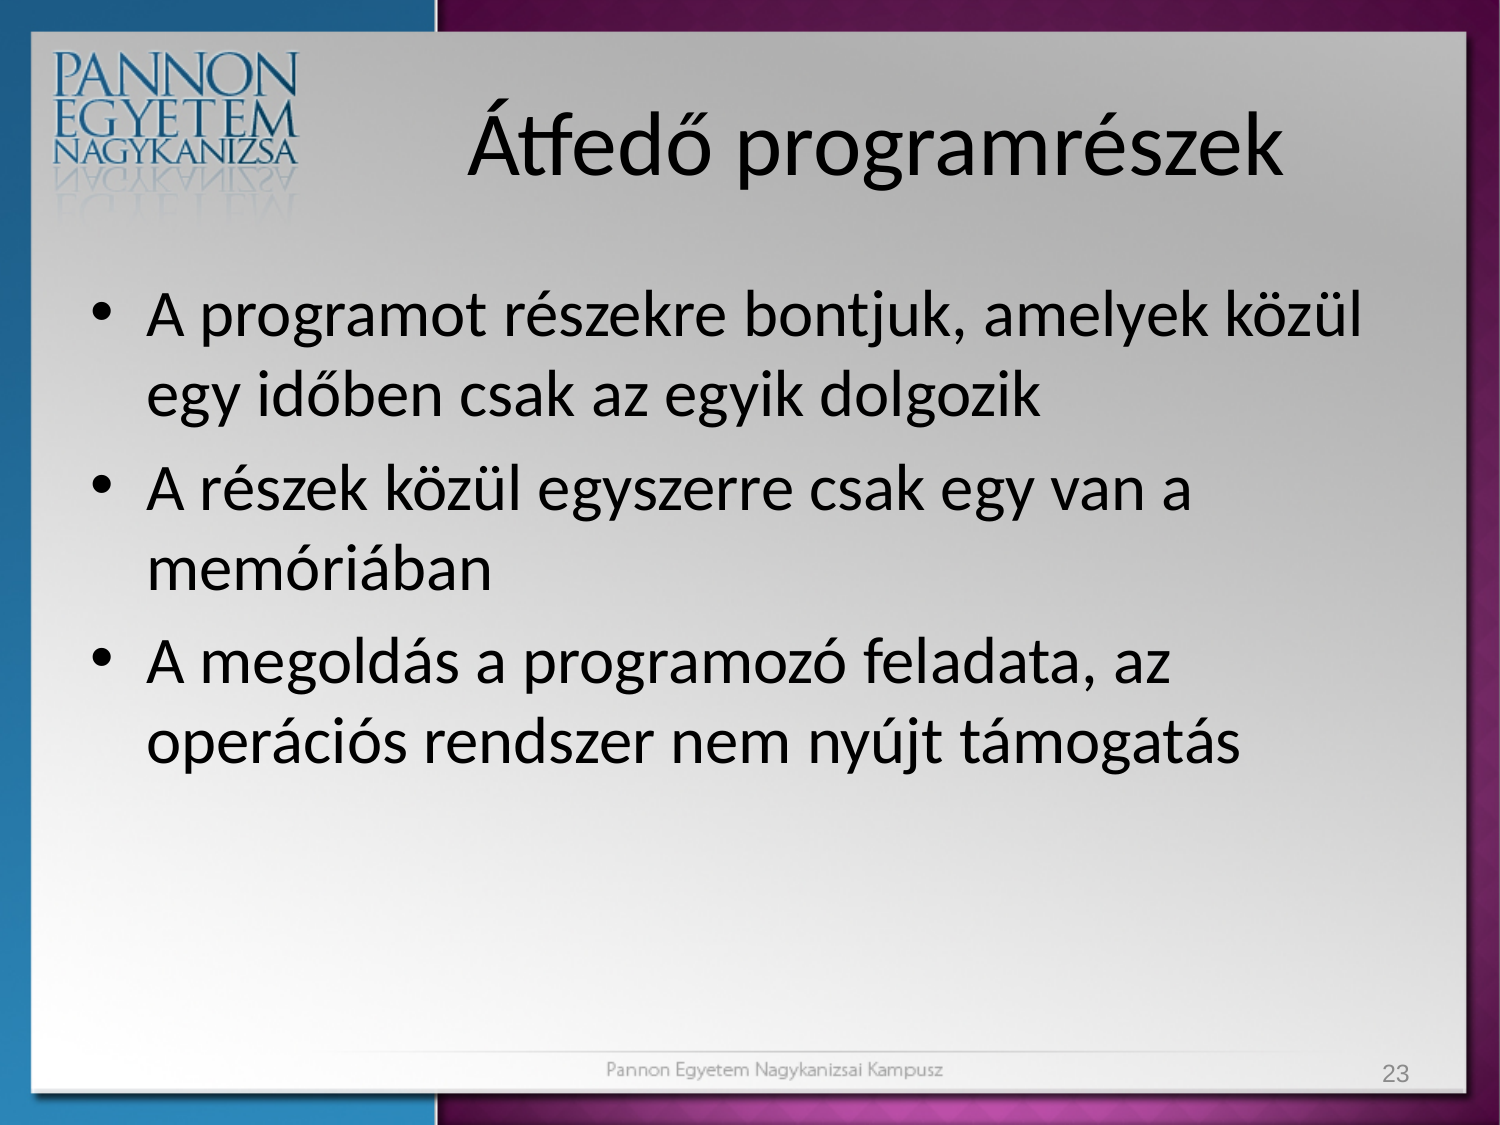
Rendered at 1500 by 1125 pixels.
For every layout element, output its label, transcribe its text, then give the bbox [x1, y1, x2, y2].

title Átfedő programrészek [328, 45, 1425, 233]
slide_number 23 [1074, 1042, 1425, 1103]
list A programot részekre bontjuk, amelyek közül egy időben csak az egyik dolgozik A részek közül egyszerre csak egy van a memóriában A megoldás a programozó feladata, az operációs rendszer nem nyújt támogatás [75, 262, 1425, 1038]
picture [0, 0, 1500, 1125]
